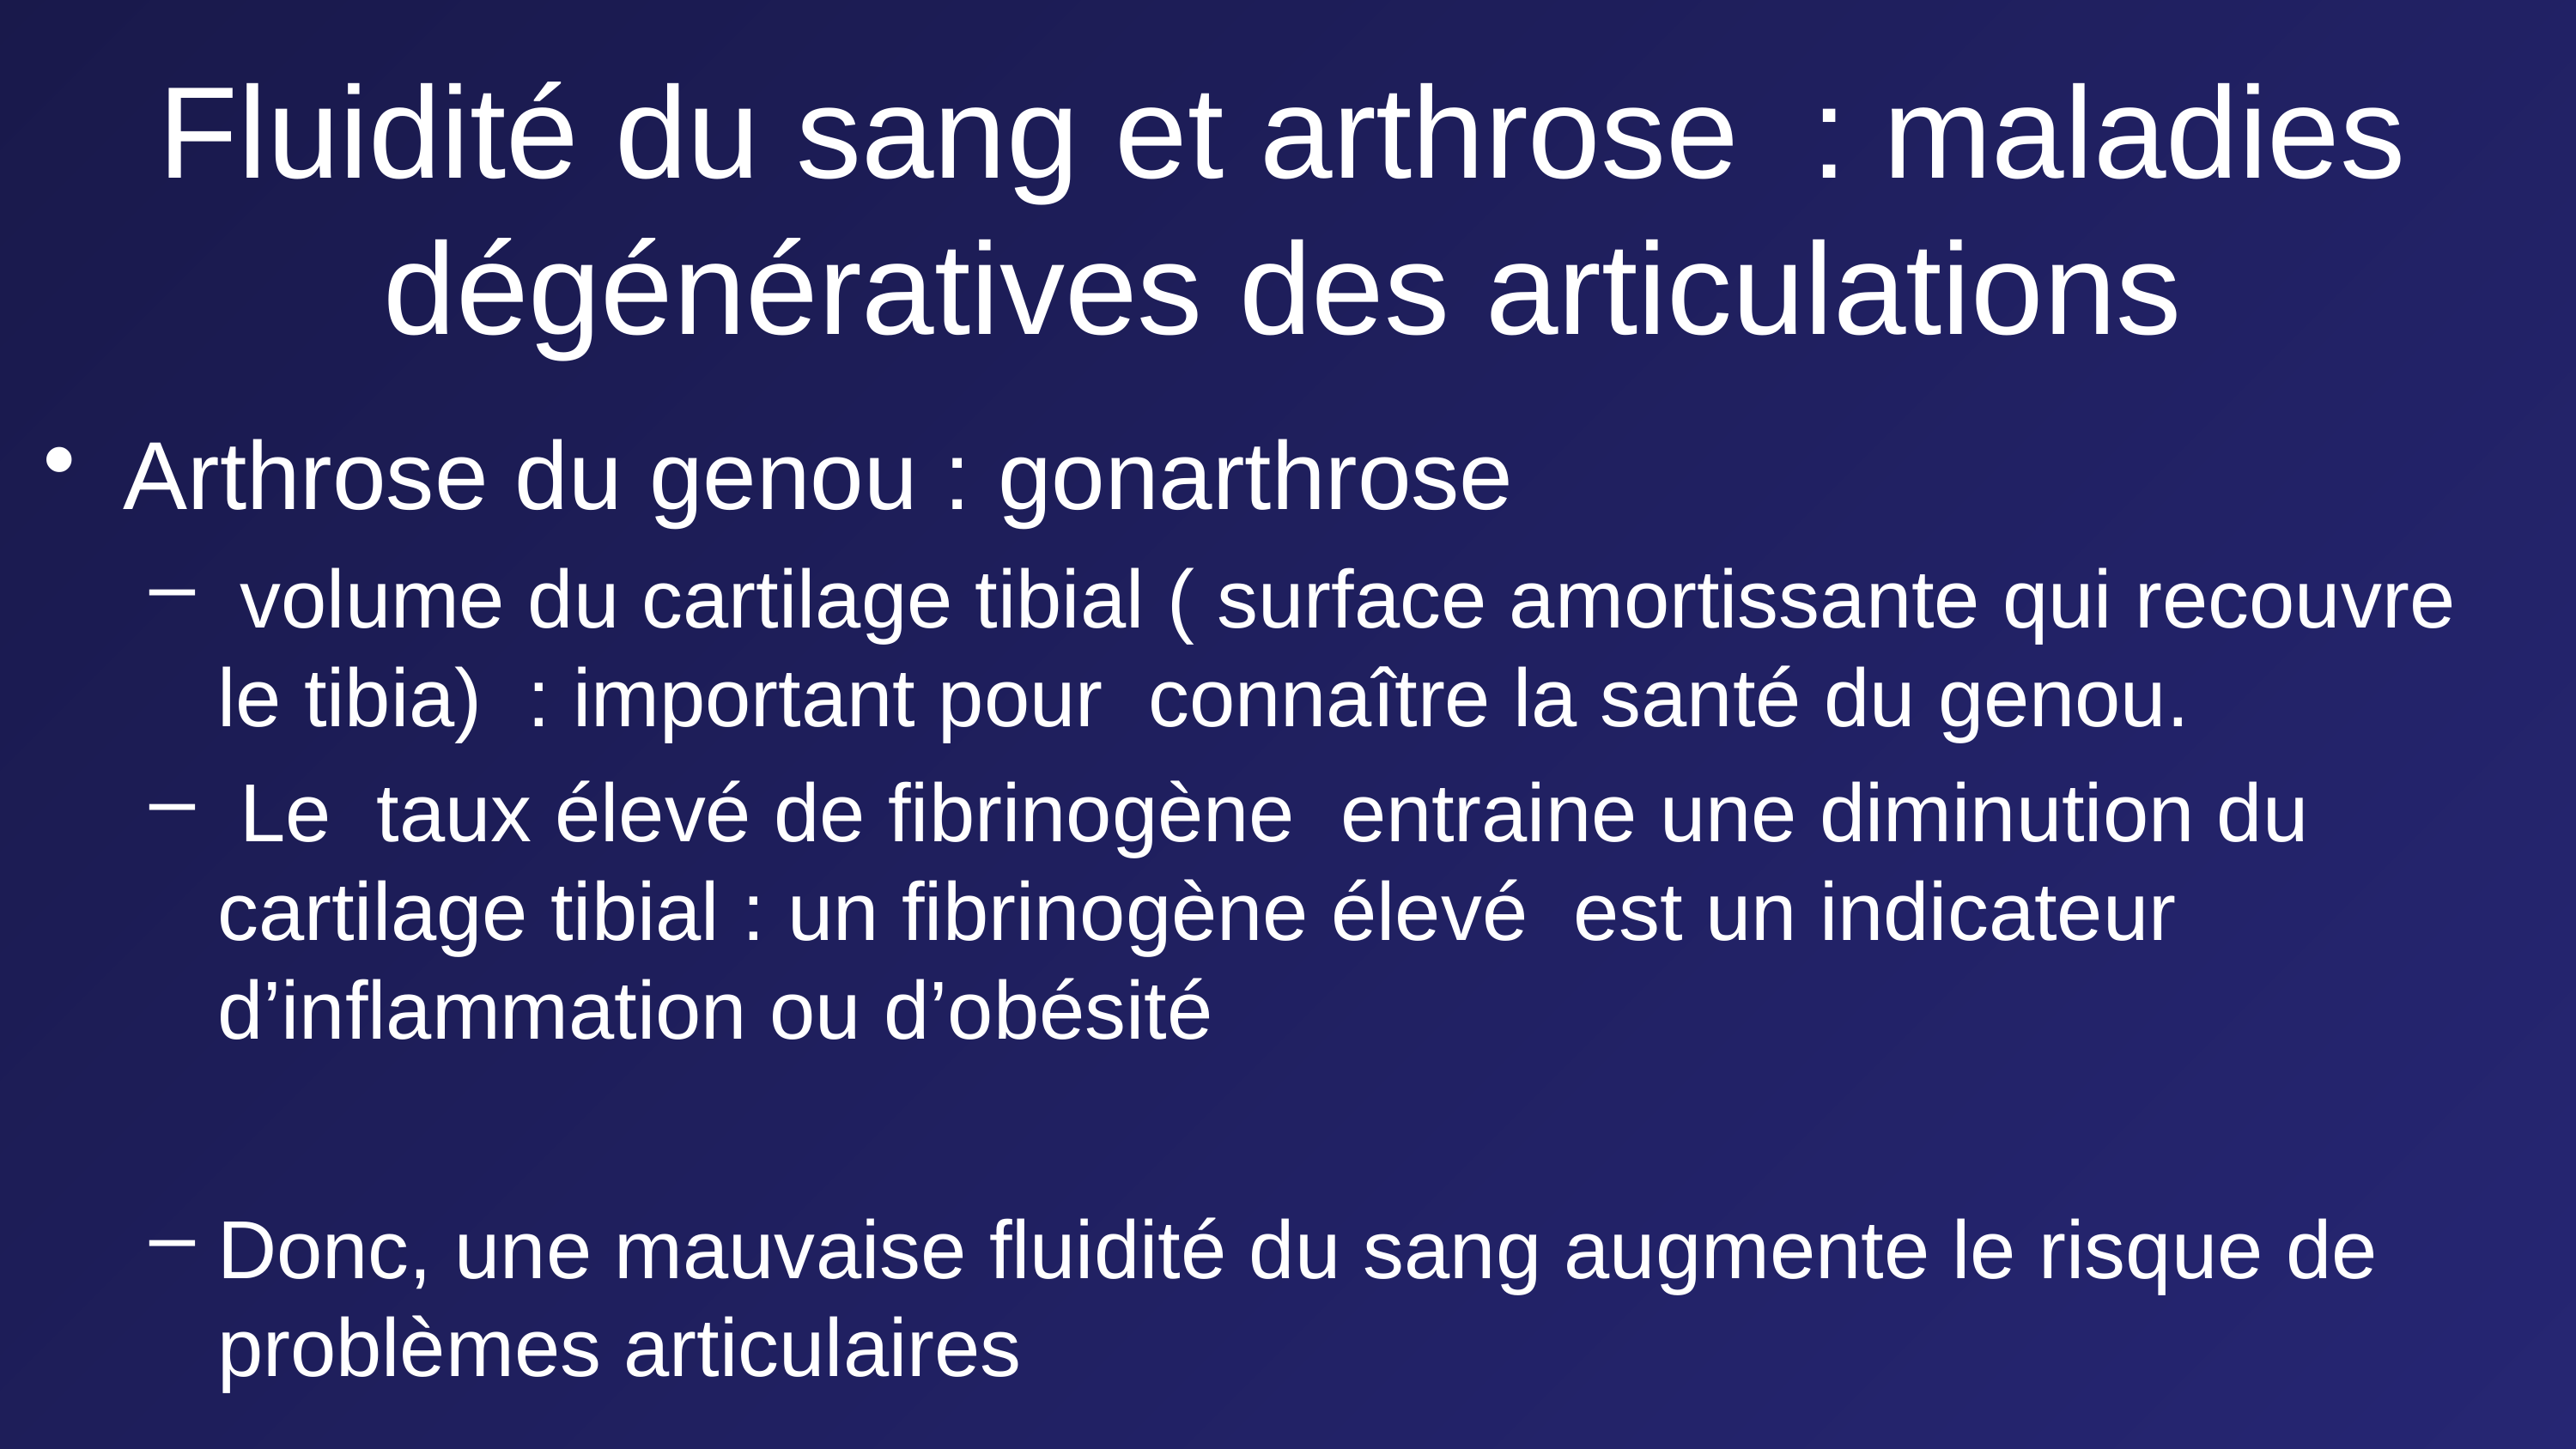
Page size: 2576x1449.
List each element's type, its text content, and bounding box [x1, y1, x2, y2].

list Arthrose du genou : gonarthrose volume du cartilage tibial ( surface amortissante qui recouvre le tibia) : important pour connaître la santé du genou. Le taux élevé de fibrinogène entraine une diminution du cartilage tibial : un fibrinogène élevé est un indicateur d’inflammation ou d’obésité Donc, une mauvaise fluidité du sang augmente le risque de problèmes articulaires [21, 402, 2523, 1390]
title Fluidité du sang et arthrose : maladies dégénératives des articulations [43, 58, 2523, 349]
